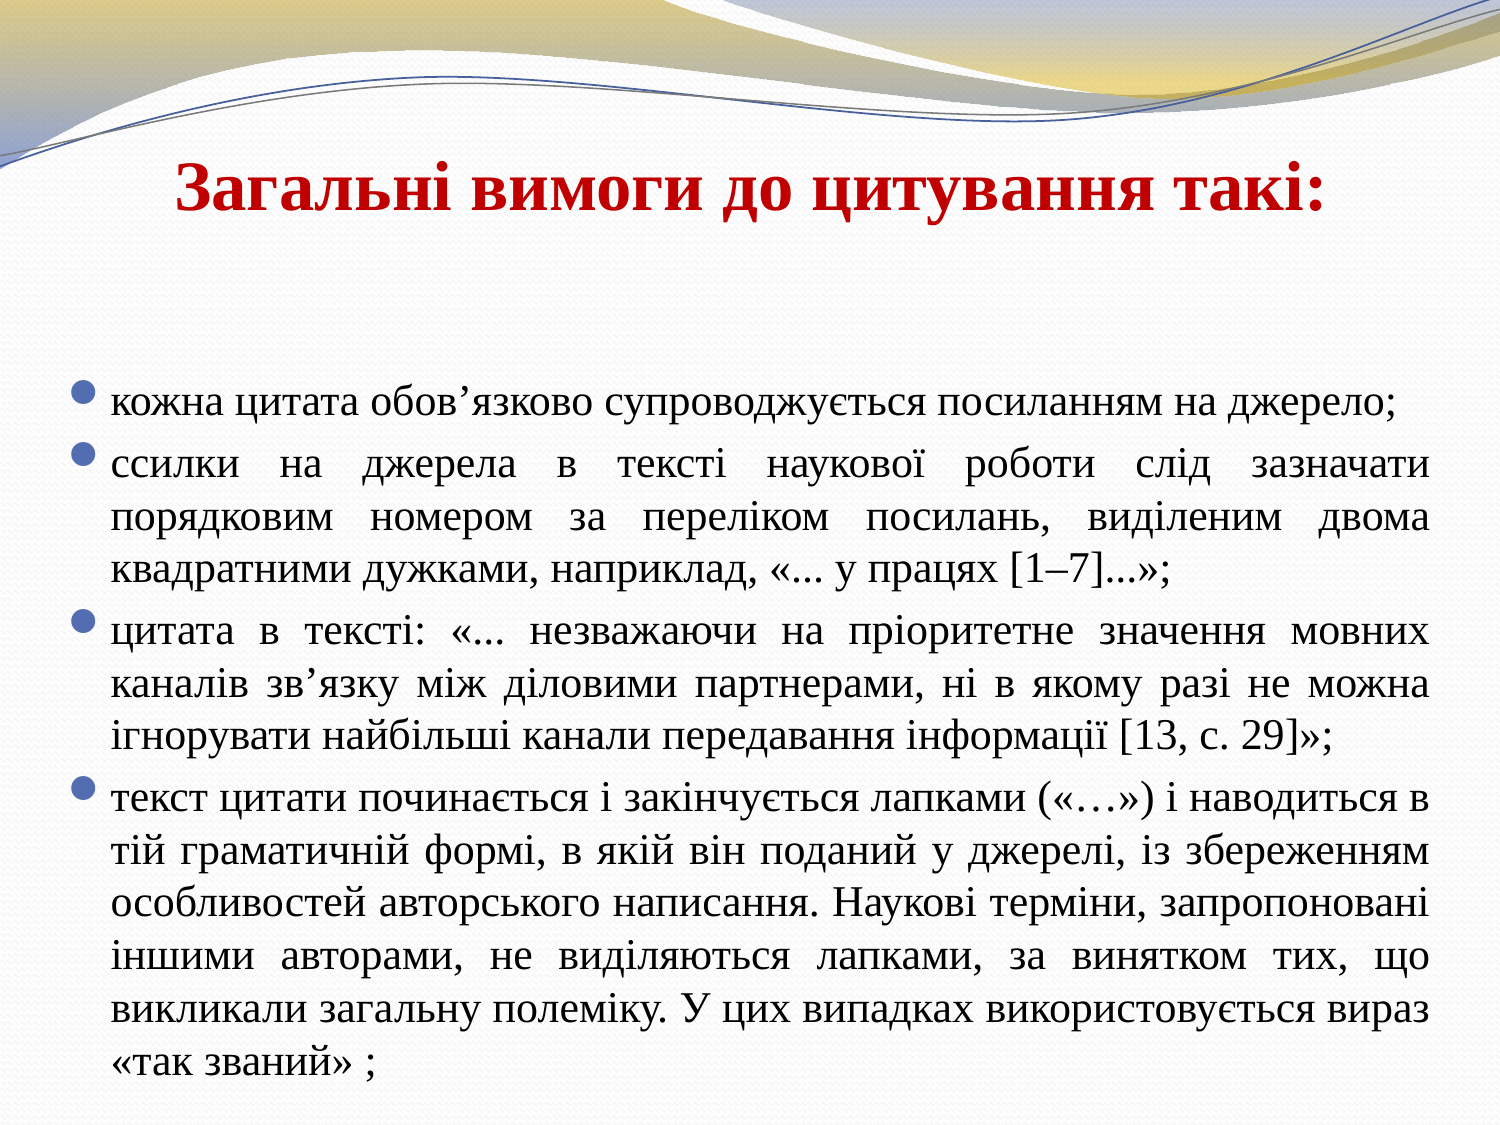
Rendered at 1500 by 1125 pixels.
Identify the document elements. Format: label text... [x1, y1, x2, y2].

list кожна цитата обов’язково супроводжується посиланням на джерело; ссилки на джерела в тексті наукової роботи слід зазначати порядковим номером за переліком посилань, виділеним двома квадратними дужками, наприклад, «... у працях [1–7]...»; цитата в тексті: «... незважаючи на пріоритетне значення мовних каналів зв’язку між діловими партнерами, ні в якому разі не можна ігнорувати найбільші канали передавання інформації [13, с. 29]»; текст цитати починається і закінчується лапками («…») і наводиться в тій граматичній формі, в якій він поданий у джерелі, із збереженням особливостей авторського написання. Наукові терміни, запропоновані іншими авторами, не виділяються лапками, за винятком тих, що викликали загальну полеміку. У цих випадках використовується вираз «так званий» ; [53, 302, 1447, 1106]
title Загальні вимоги до цитування такі: [76, 101, 1427, 255]
